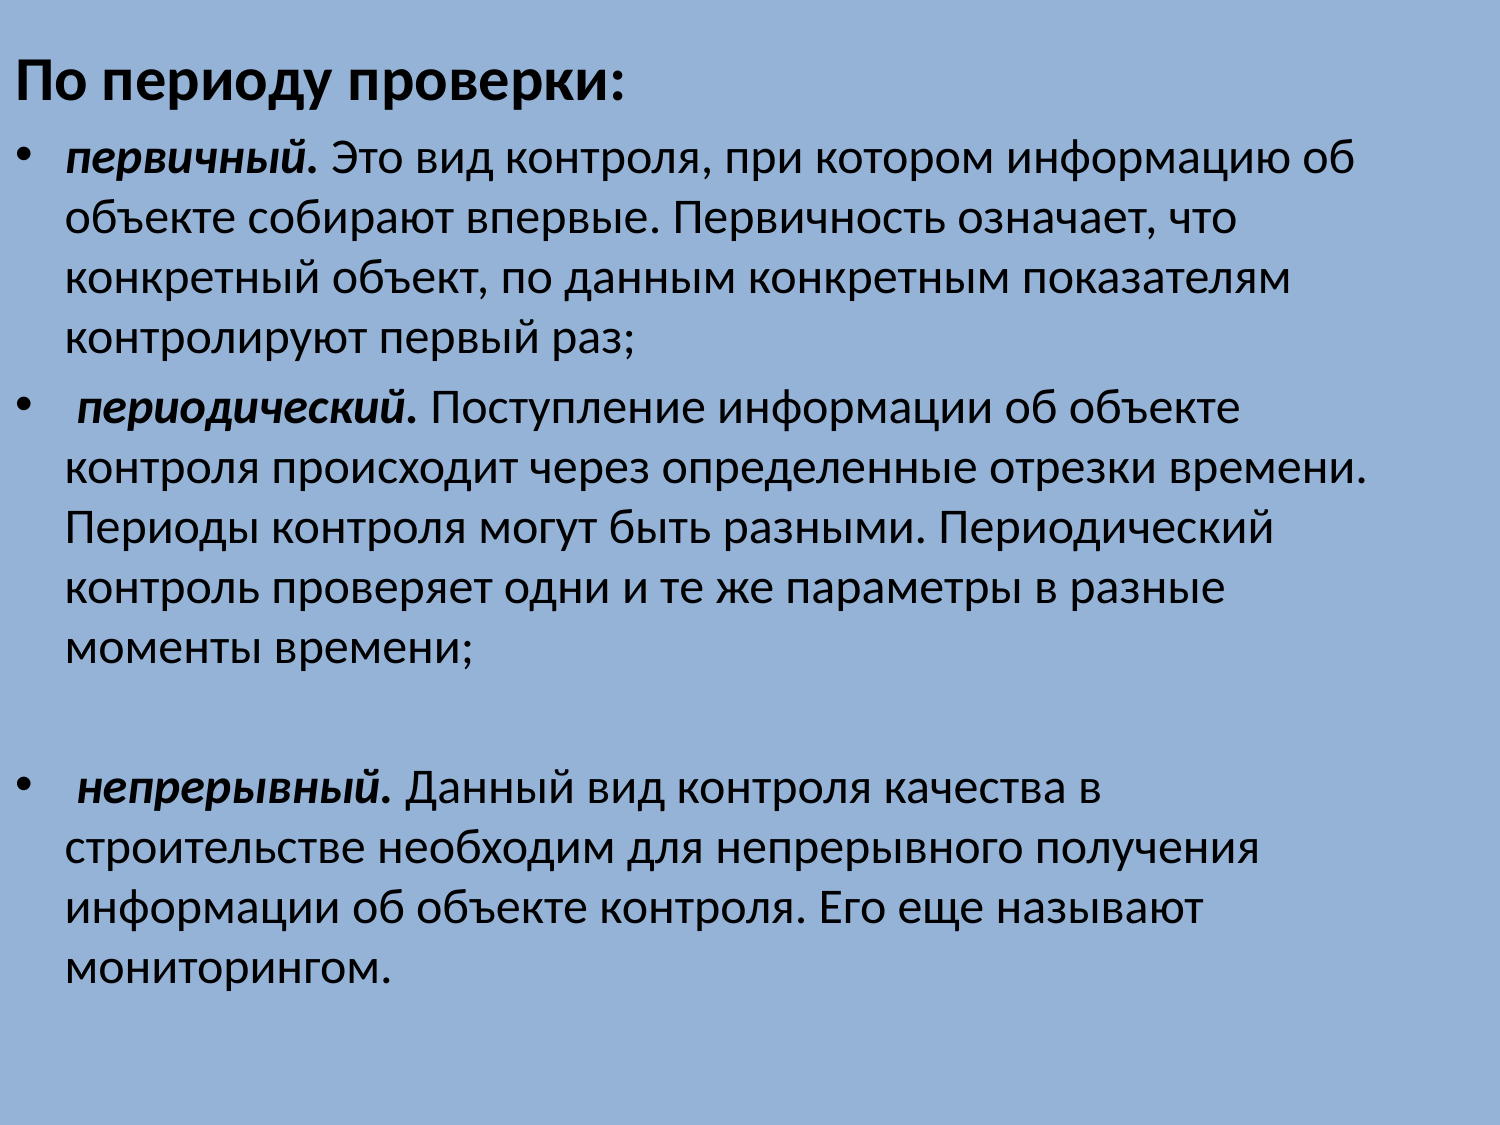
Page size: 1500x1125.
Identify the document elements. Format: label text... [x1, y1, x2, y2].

list По периоду проверки: первичный. Это вид контроля, при котором информацию об объекте собирают впервые. Первичность означает, что конкретный объект, по данным конкретным показателям контролируют первый раз; периодический. Поступление информации об объекте контроля происходит через определенные отрезки времени. Периоды контроля могут быть разными. Периодический контроль проверяет одни и те же параметры в разные моменты времени; непрерывный. Данный вид контроля качества в строительстве необходим для непрерывного получения информации об объекте контроля. Его еще называют мониторингом. [0, 30, 1425, 1005]
